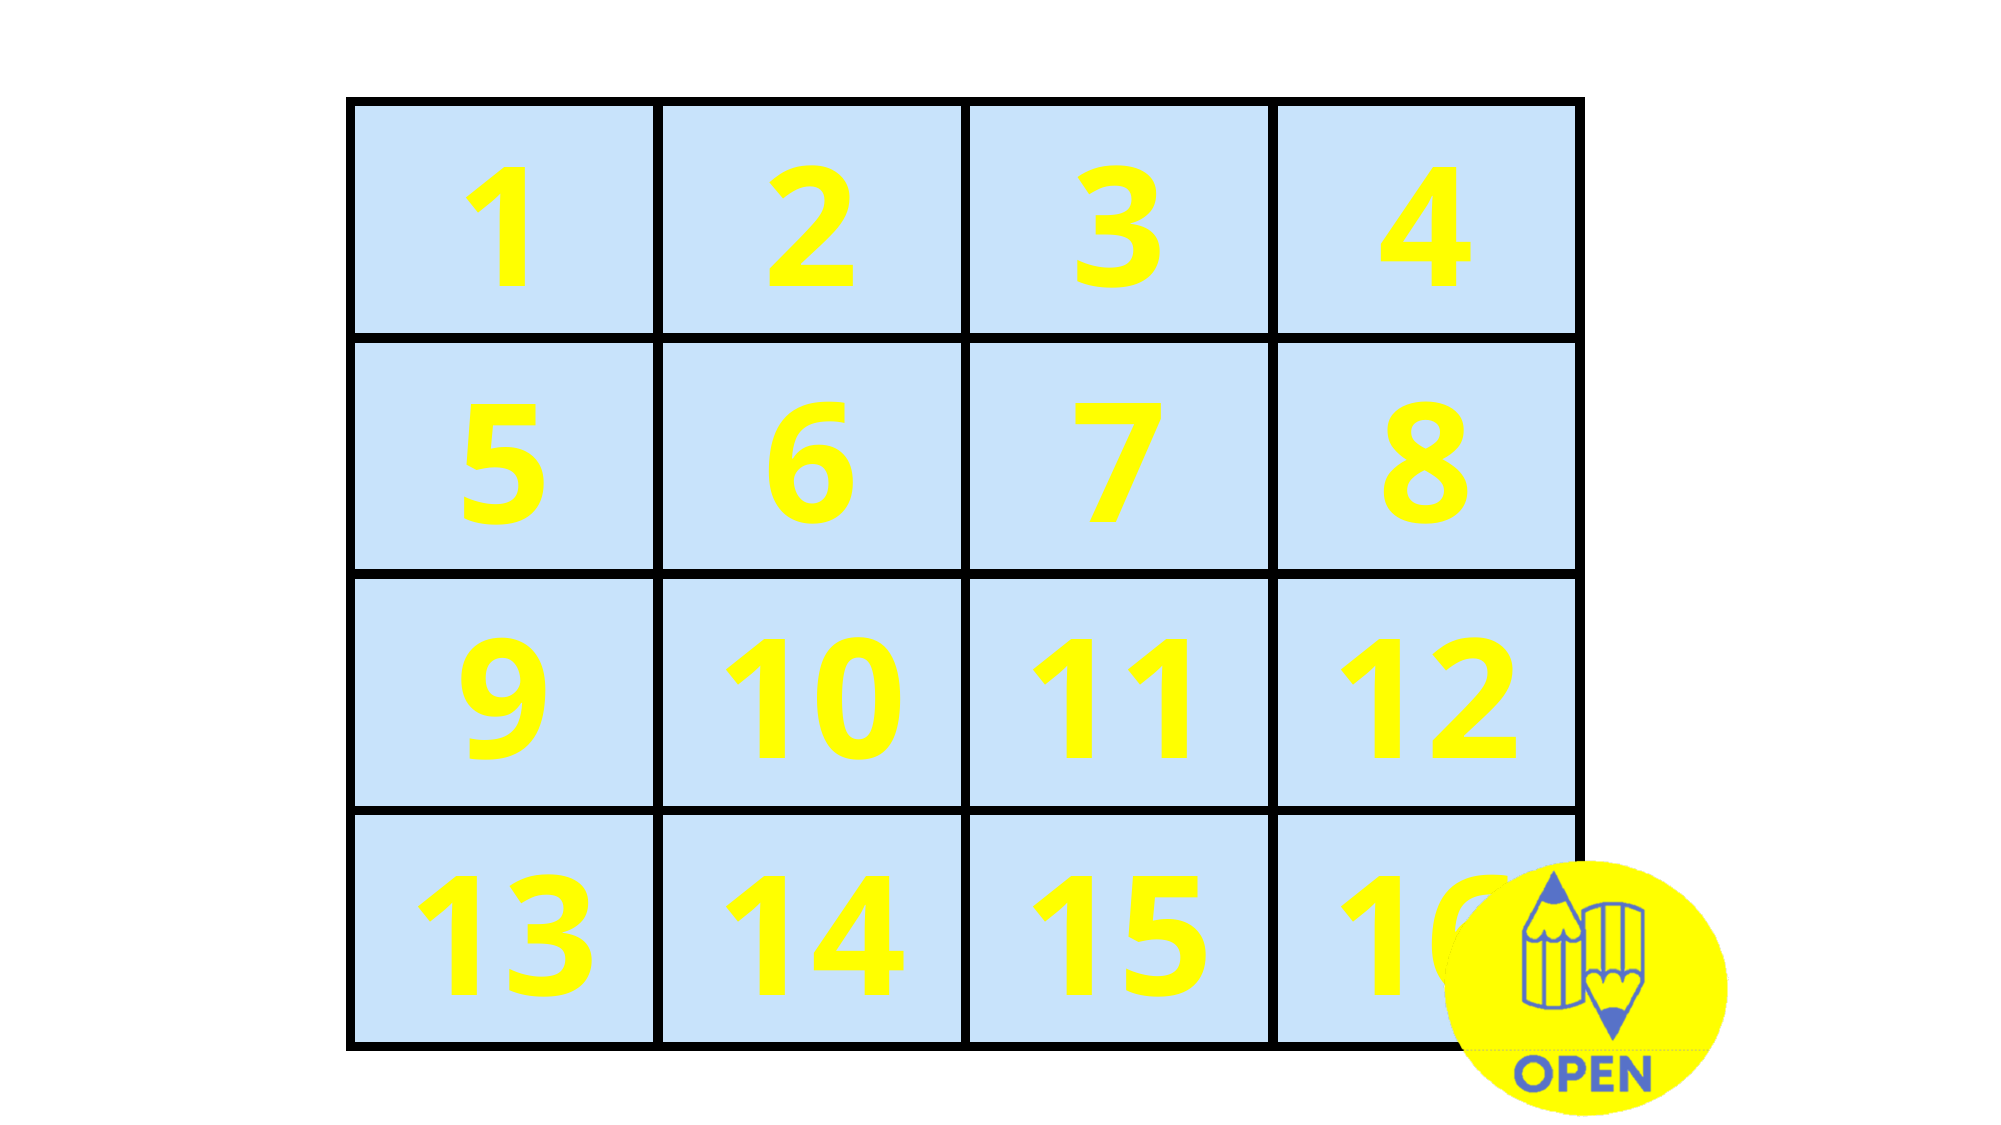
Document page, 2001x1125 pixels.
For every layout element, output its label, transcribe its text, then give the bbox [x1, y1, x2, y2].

text_box 10 [657, 573, 964, 809]
text_box 11 [964, 573, 1271, 809]
text_box 2 [657, 100, 964, 336]
text_box 3 [964, 100, 1271, 336]
text_box 8 [1271, 336, 1582, 573]
text_box 16 [1271, 809, 1582, 1048]
text_box 14 [657, 809, 964, 1048]
text_box 12 [1271, 573, 1582, 809]
text_box 4 [1271, 100, 1582, 336]
picture [1436, 856, 1745, 1125]
text_box 7 [964, 336, 1271, 573]
text_box 5 [349, 337, 657, 573]
text_box 15 [964, 809, 1271, 1048]
text_box 1 [349, 100, 657, 337]
text_box 9 [349, 573, 657, 809]
text_box 13 [349, 809, 657, 1048]
text_box 6 [657, 336, 964, 573]
